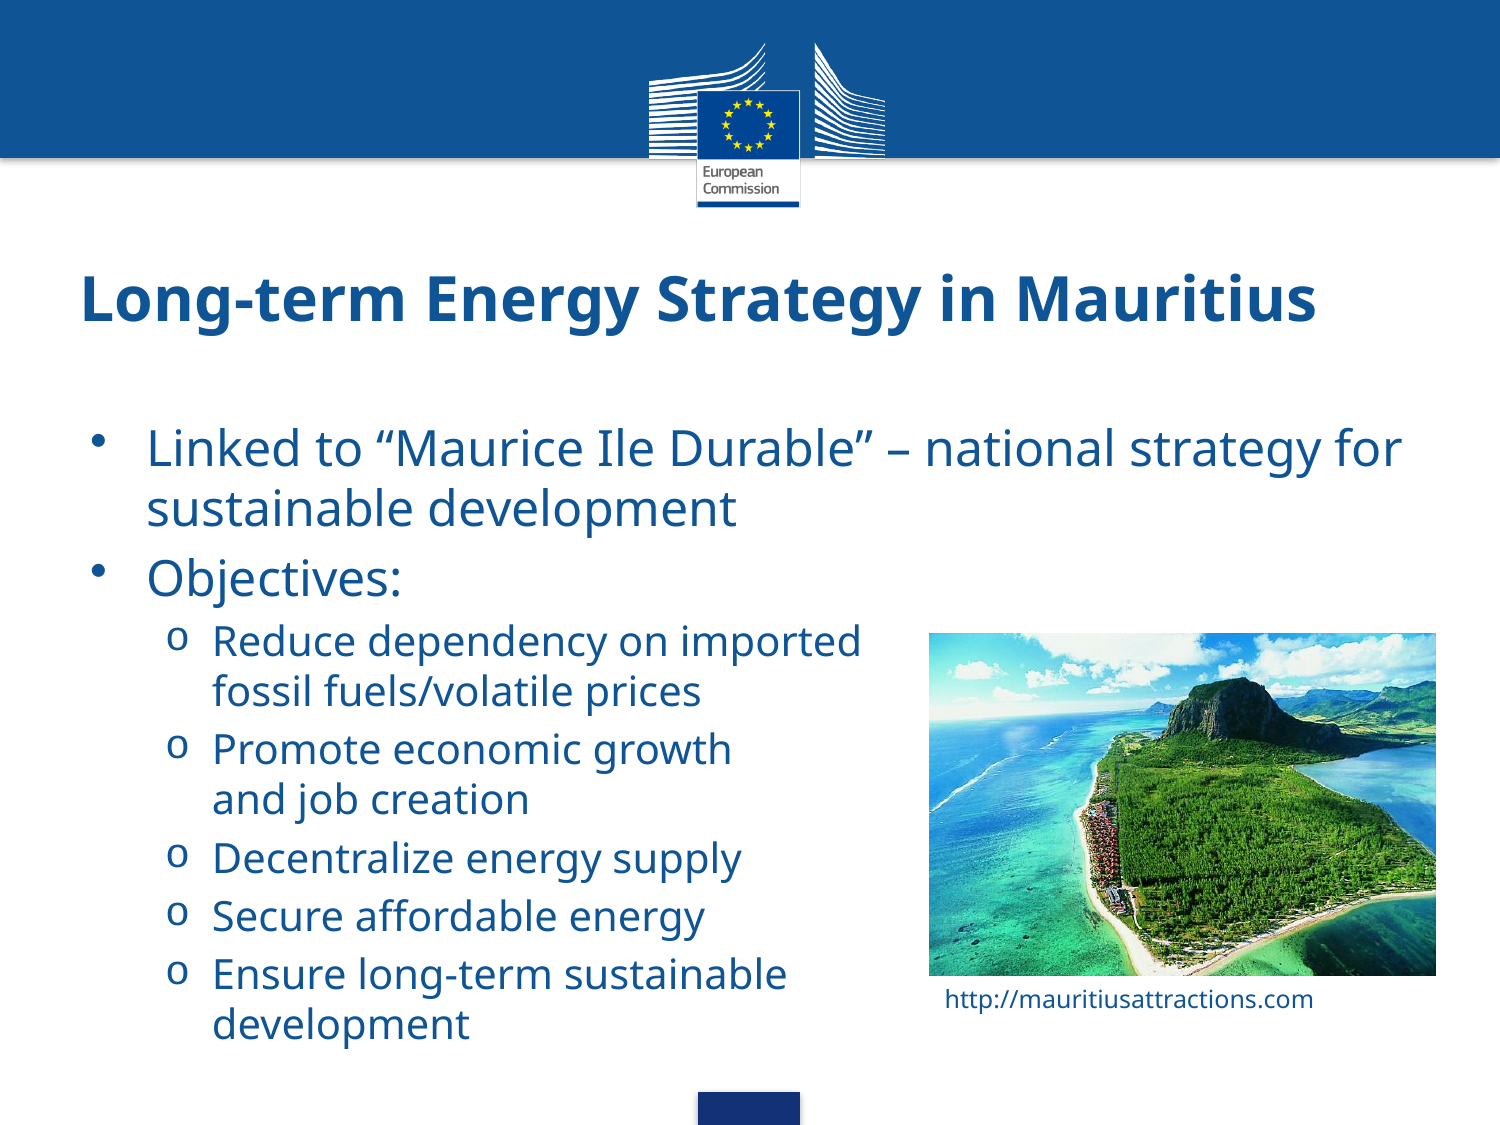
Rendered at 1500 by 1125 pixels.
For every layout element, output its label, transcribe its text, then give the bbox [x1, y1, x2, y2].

picture [649, 42, 885, 208]
text_box http://mauritiusattractions.com [929, 982, 1435, 1021]
picture [929, 633, 1436, 977]
title Long-term Energy Strategy in Mauritius [64, 219, 1415, 374]
list Linked to “Maurice Ile Durable” – national strategy for sustainable development Objectives: Reduce dependency on imported fossil fuels/volatile prices Promote economic growth and job creation Decentralize energy supply Secure affordable energy Ensure long-term sustainable development [75, 408, 1425, 988]
